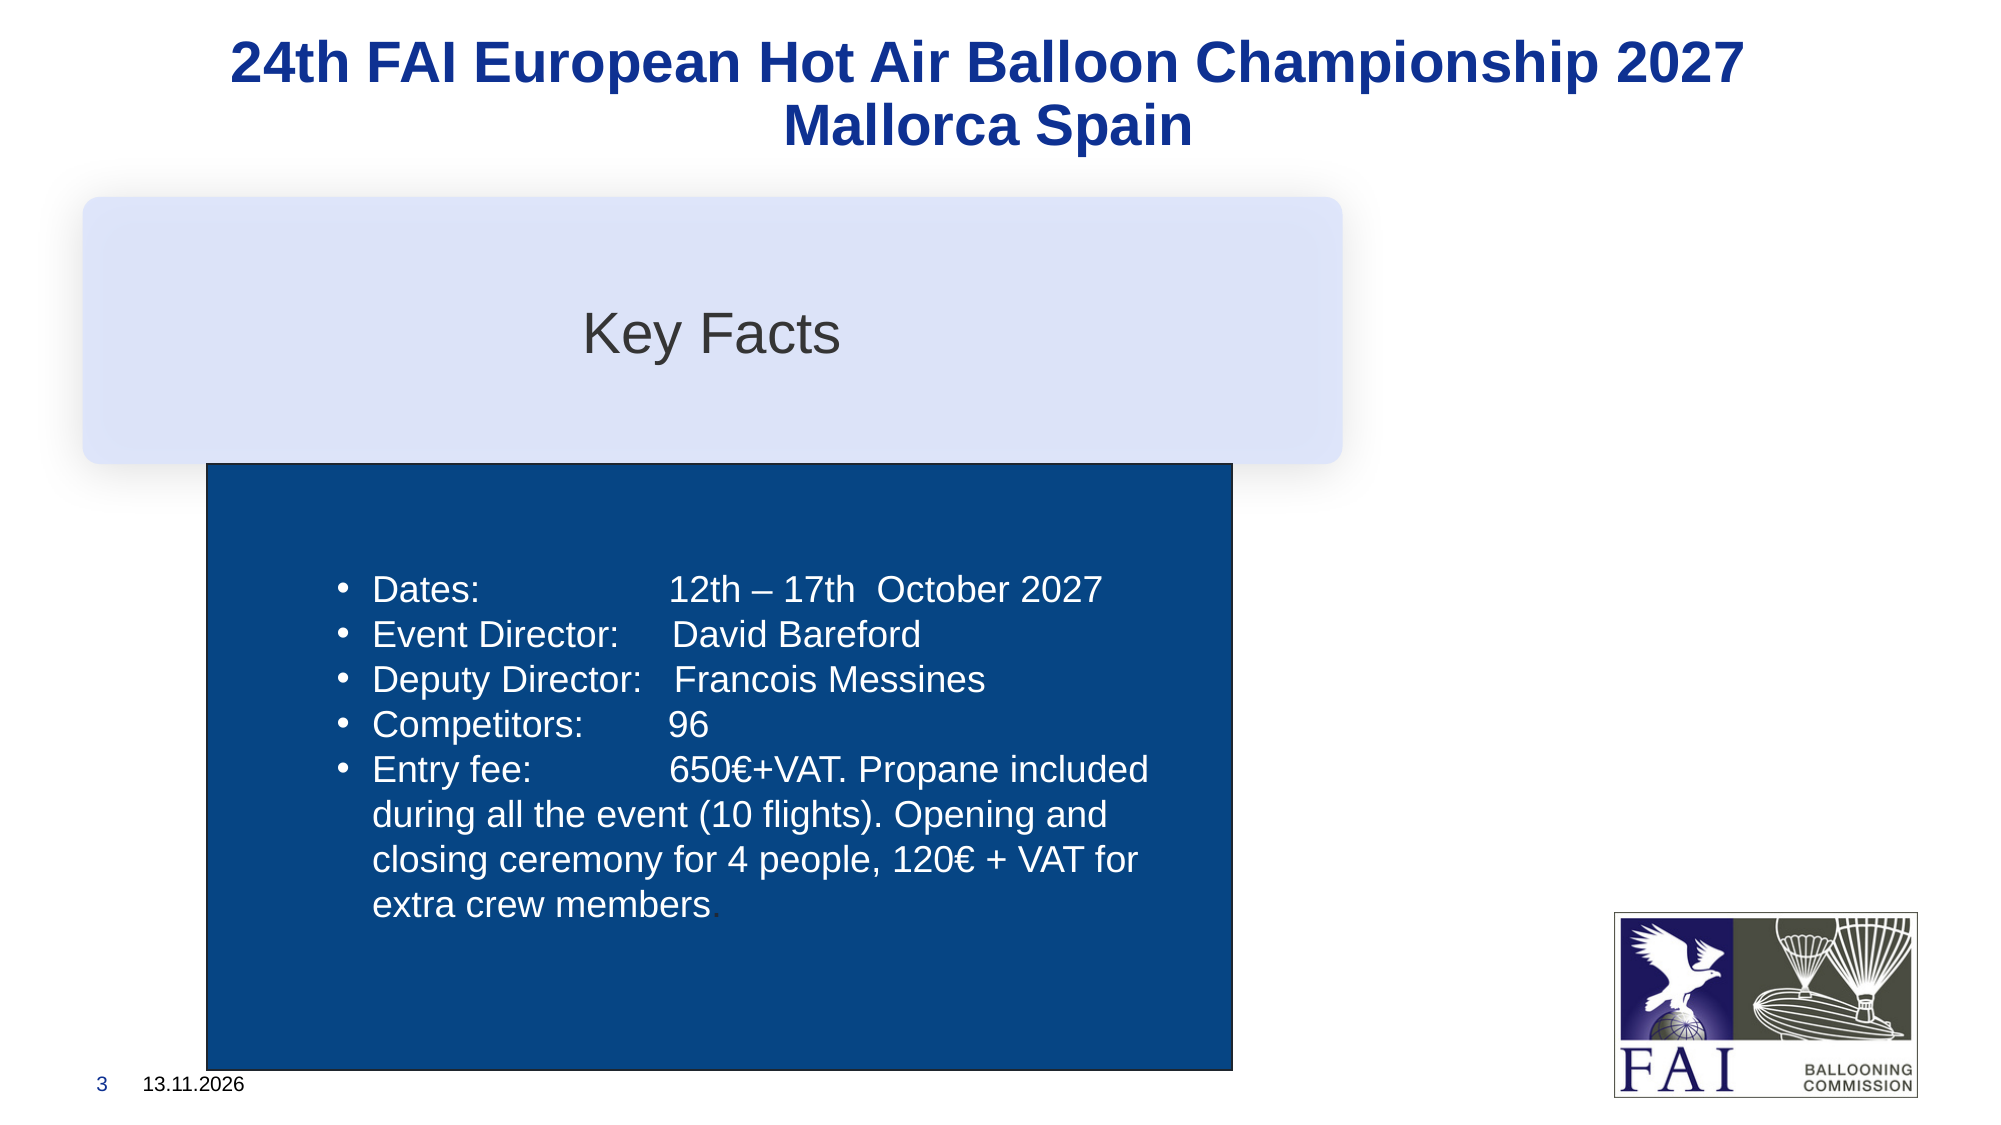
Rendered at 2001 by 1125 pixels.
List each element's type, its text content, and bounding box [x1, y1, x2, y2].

picture [1614, 912, 1918, 1098]
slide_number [143, 1071, 256, 1125]
title 24th FAI European Hot Air Balloon Championship 2027 Mallorca Spain [96, 72, 1881, 159]
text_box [82, 196, 1343, 1071]
slide_number 3 [96, 1071, 143, 1125]
